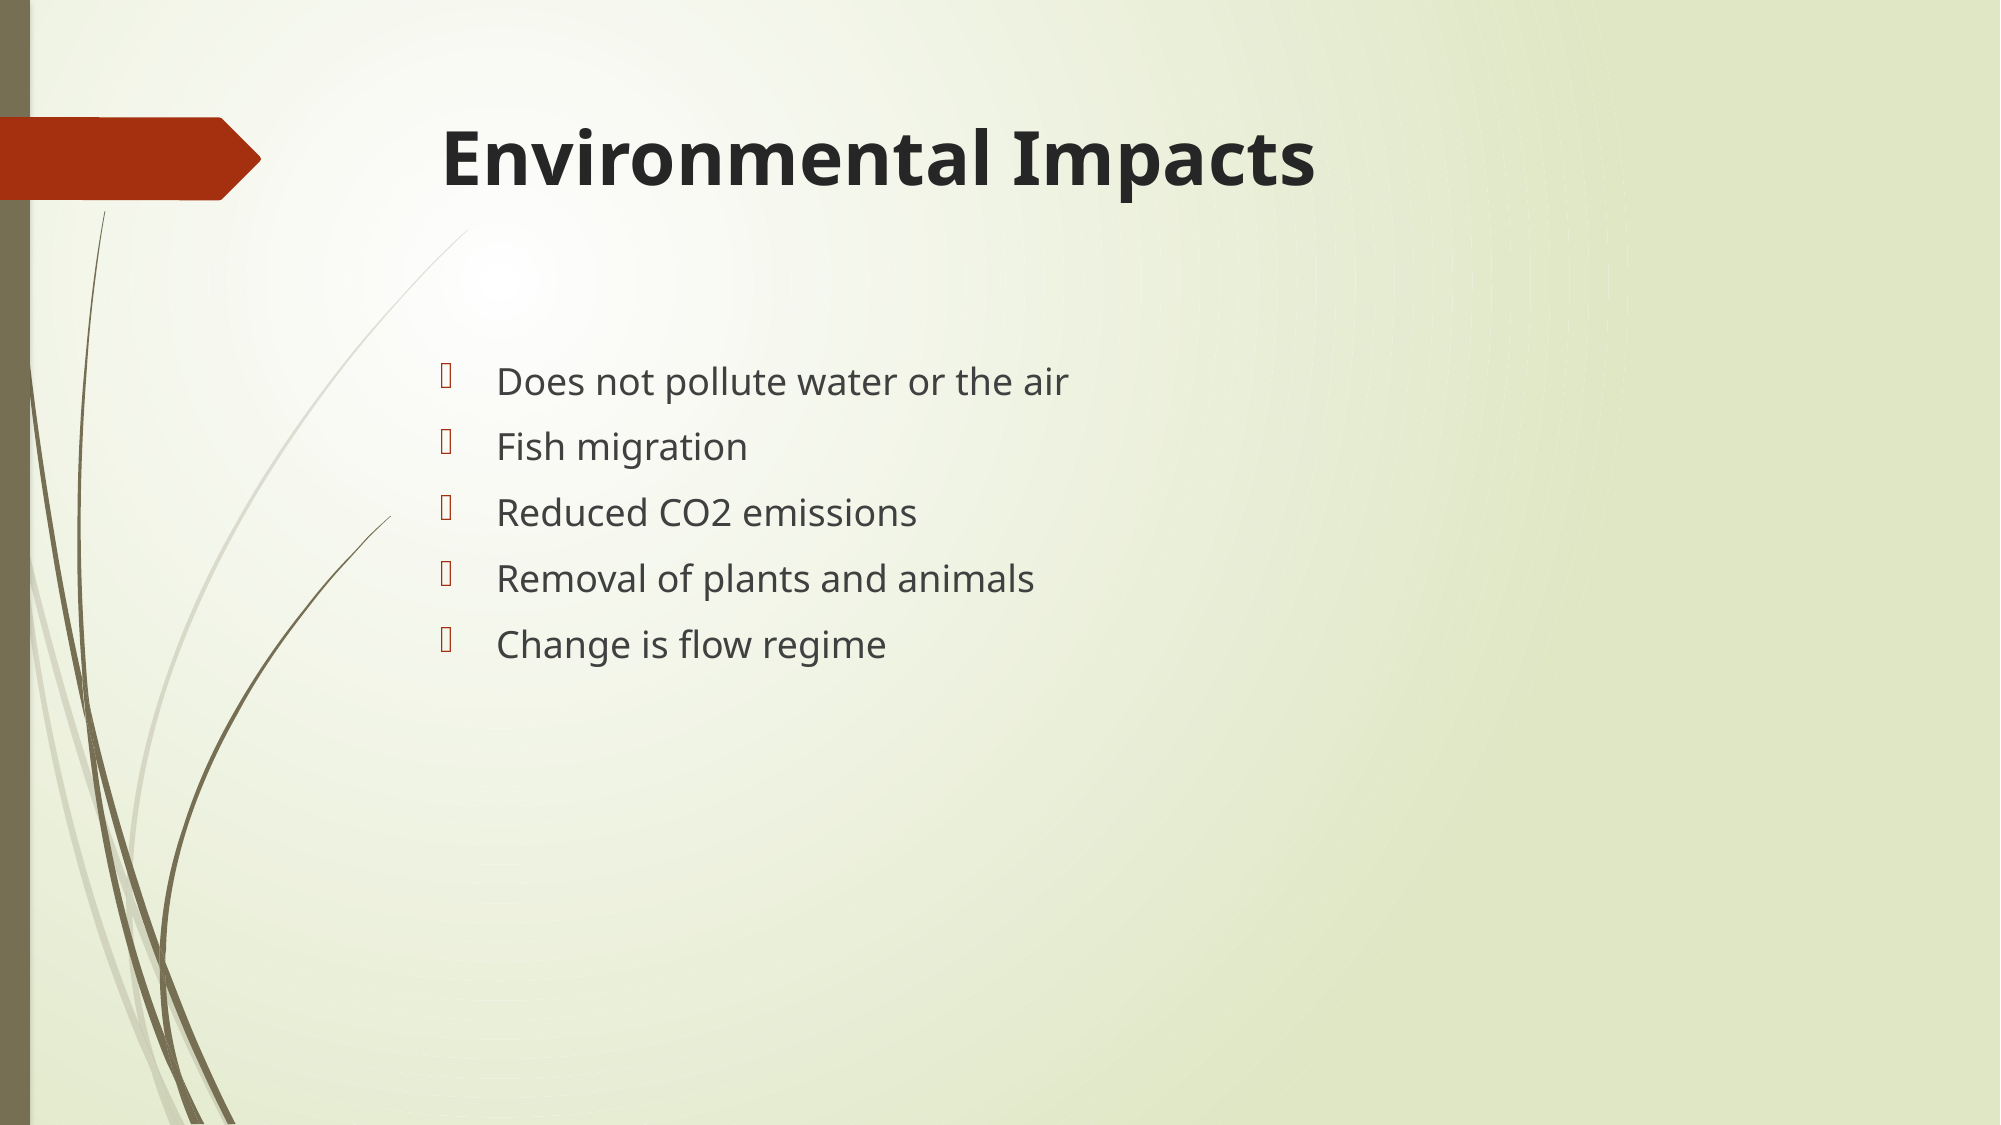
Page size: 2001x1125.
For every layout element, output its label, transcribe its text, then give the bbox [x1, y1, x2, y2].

title Environmental Impacts [425, 102, 1888, 313]
list Does not pollute water or the air Fish migration Reduced CO2 emissions Removal of plants and animals Change is flow regime [424, 350, 1888, 970]
